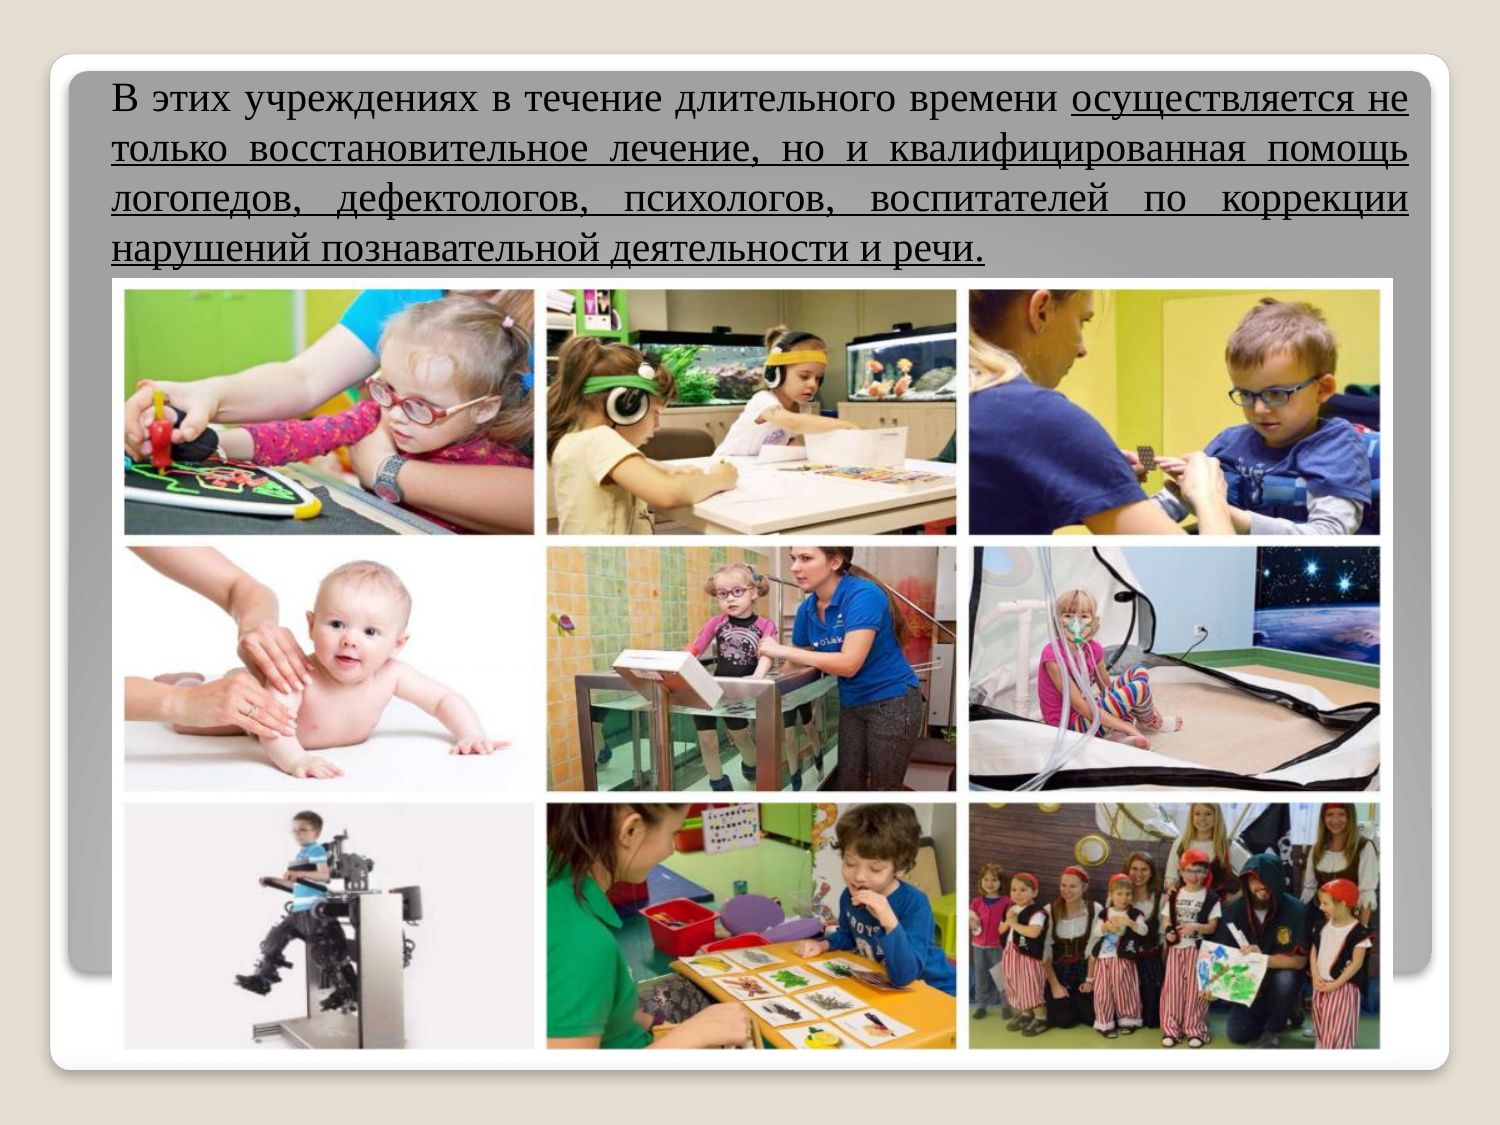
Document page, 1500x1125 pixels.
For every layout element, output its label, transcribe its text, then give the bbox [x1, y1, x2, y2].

list В этих учреждениях в течение длительного времени осуществляется не только восстановительное лечение, но и квалифицированная помощь логопедов, дефектологов, психологов, воспитателей по коррекции нарушений познавательной деятельности и речи. [81, 54, 1424, 294]
picture [111, 278, 1393, 1062]
